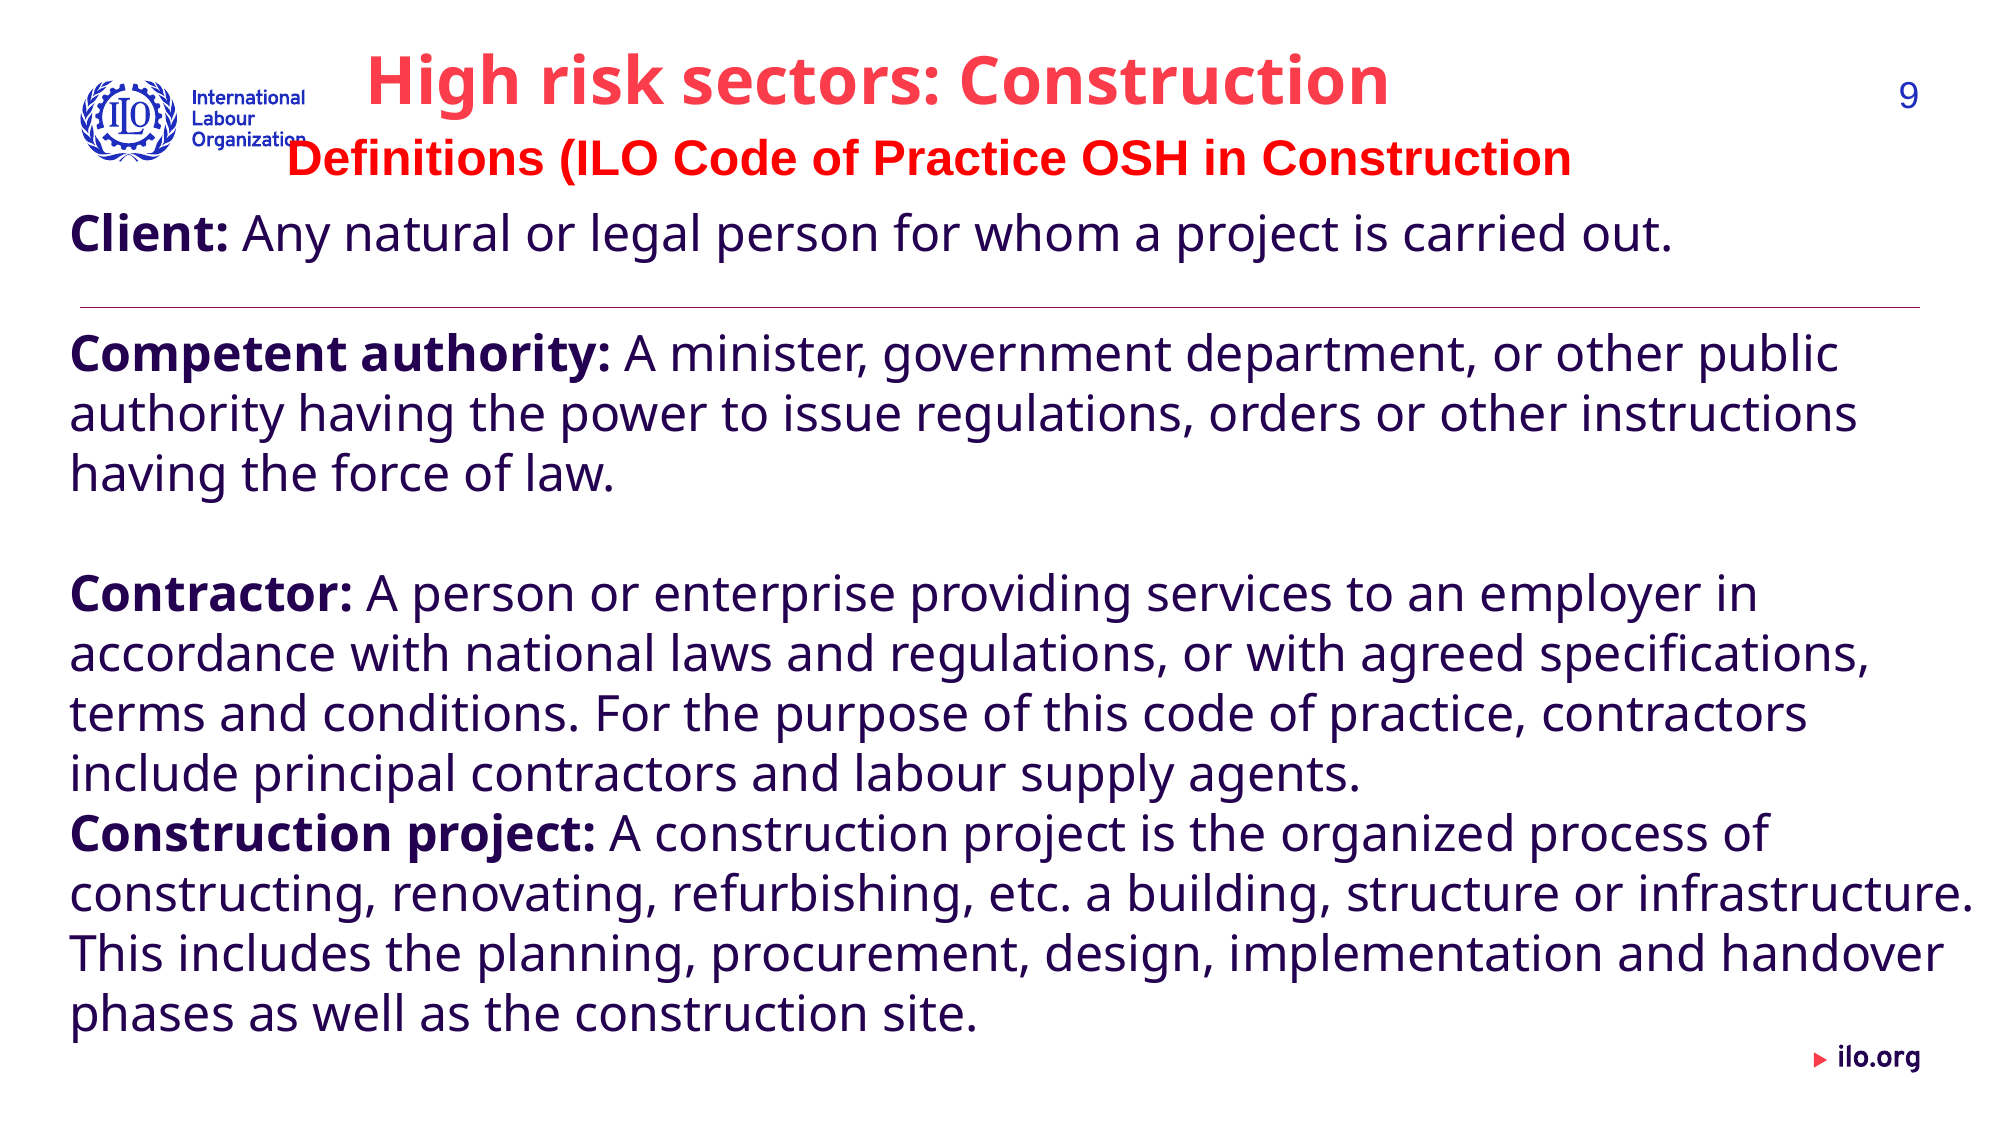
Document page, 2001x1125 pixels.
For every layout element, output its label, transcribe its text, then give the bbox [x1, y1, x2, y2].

text_box High risk sectors: Construction [350, 30, 1698, 125]
text_box Definitions (ILO Code of Practice OSH in Construction [271, 118, 2000, 193]
slide_number 9 [1830, 70, 1920, 118]
text_box Client: Any natural or legal person for whom a project is carried out. Competent authority: A minister, government department, or other public authority having the power to issue regulations, orders or other instructions having the force of law. Contractor: A person or enterprise providing services to an employer in accordance with national laws and regulations, or with agreed specifications, terms and conditions. For the purpose of this code of practice, contractors include principal contractors and labour supply agents. Construction project: A construction project is the organized process of constructing, renovating, refurbishing, etc. a building, structure or infrastructure. This includes the planning, procurement, design, implementation and handover phases as well as the construction site. [54, 193, 1994, 1049]
